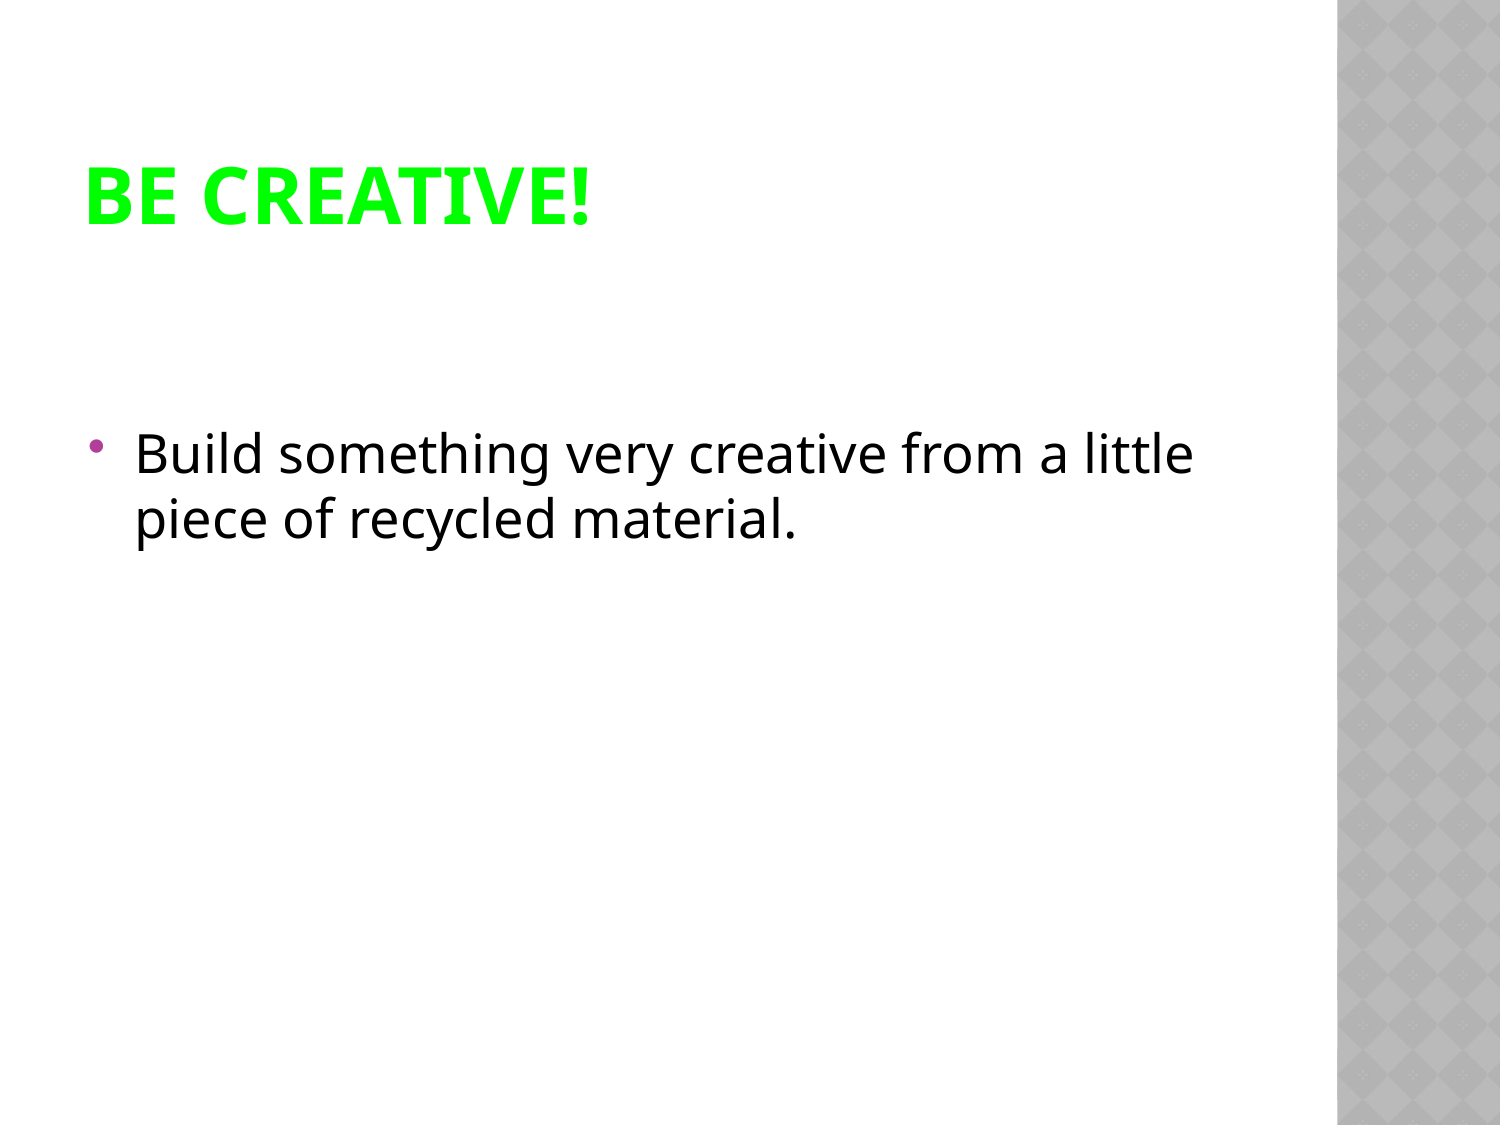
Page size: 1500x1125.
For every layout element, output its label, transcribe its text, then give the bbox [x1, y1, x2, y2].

list Build something very creative from a little piece of recycled material. [75, 264, 1263, 1059]
title BE CREATIVE! [75, 52, 1263, 240]
